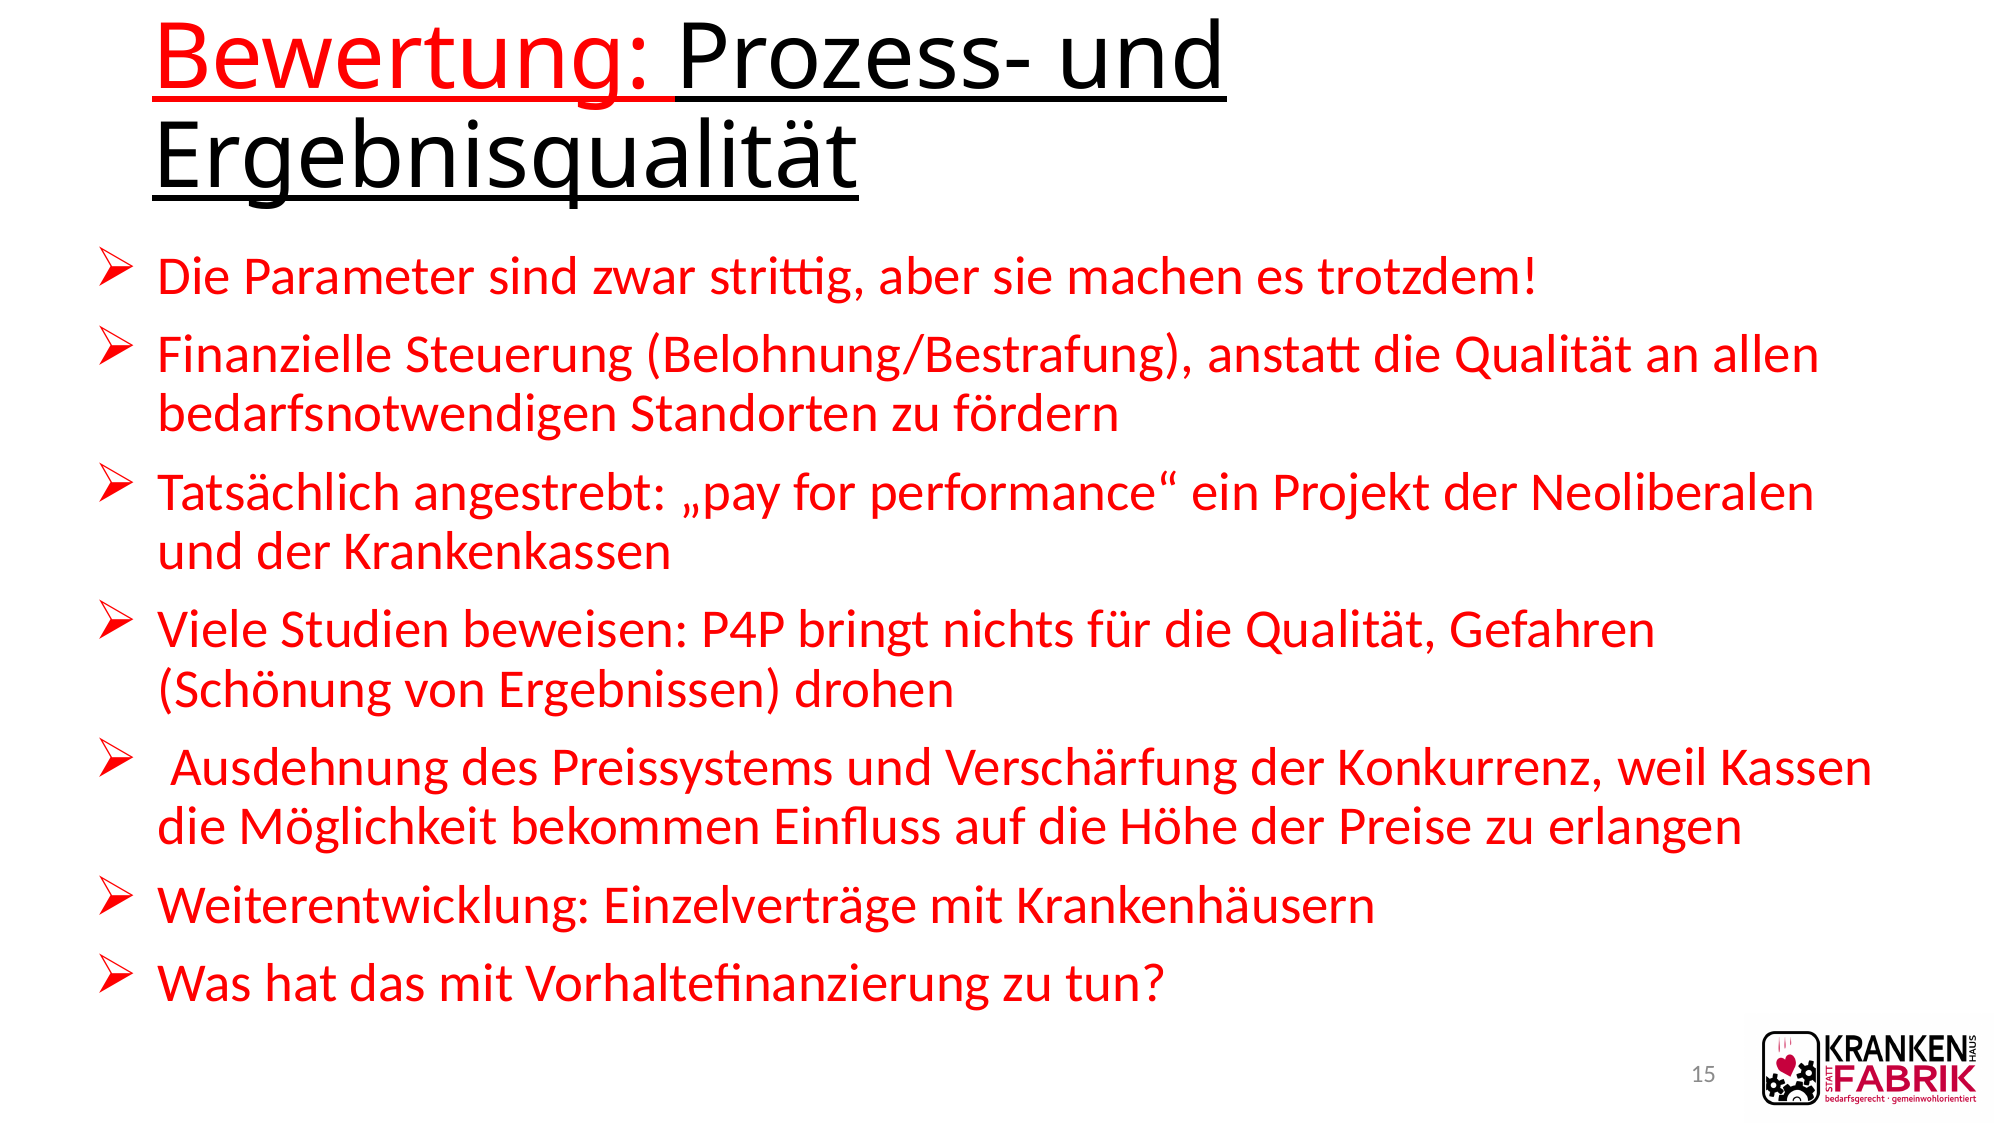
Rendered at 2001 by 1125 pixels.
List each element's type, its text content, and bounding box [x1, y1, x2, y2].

slide_number 15 [1281, 1042, 1731, 1103]
list Die Parameter sind zwar strittig, aber sie machen es trotzdem! Finanzielle Steuerung (Belohnung/Bestrafung), anstatt die Qualität an allen bedarfsnotwendigen Standorten zu fördern Tatsächlich angestrebt: „pay for performance“ ein Projekt der Neoliberalen und der Krankenkassen Viele Studien beweisen: P4P bringt nichts für die Qualität, Gefahren (Schönung von Ergebnissen) drohen Ausdehnung des Preissystems und Verschärfung der Konkurrenz, weil Kassen die Möglichkeit bekommen Einfluss auf die Höhe der Preise zu erlangen Weiterentwicklung: Einzelverträge mit Krankenhäusern Was hat das mit Vorhaltefinanzierung zu tun? [79, 239, 1895, 1043]
title Bewertung: Prozess- und Ergebnisqualität [137, 0, 1863, 218]
picture [1744, 1013, 1994, 1123]
